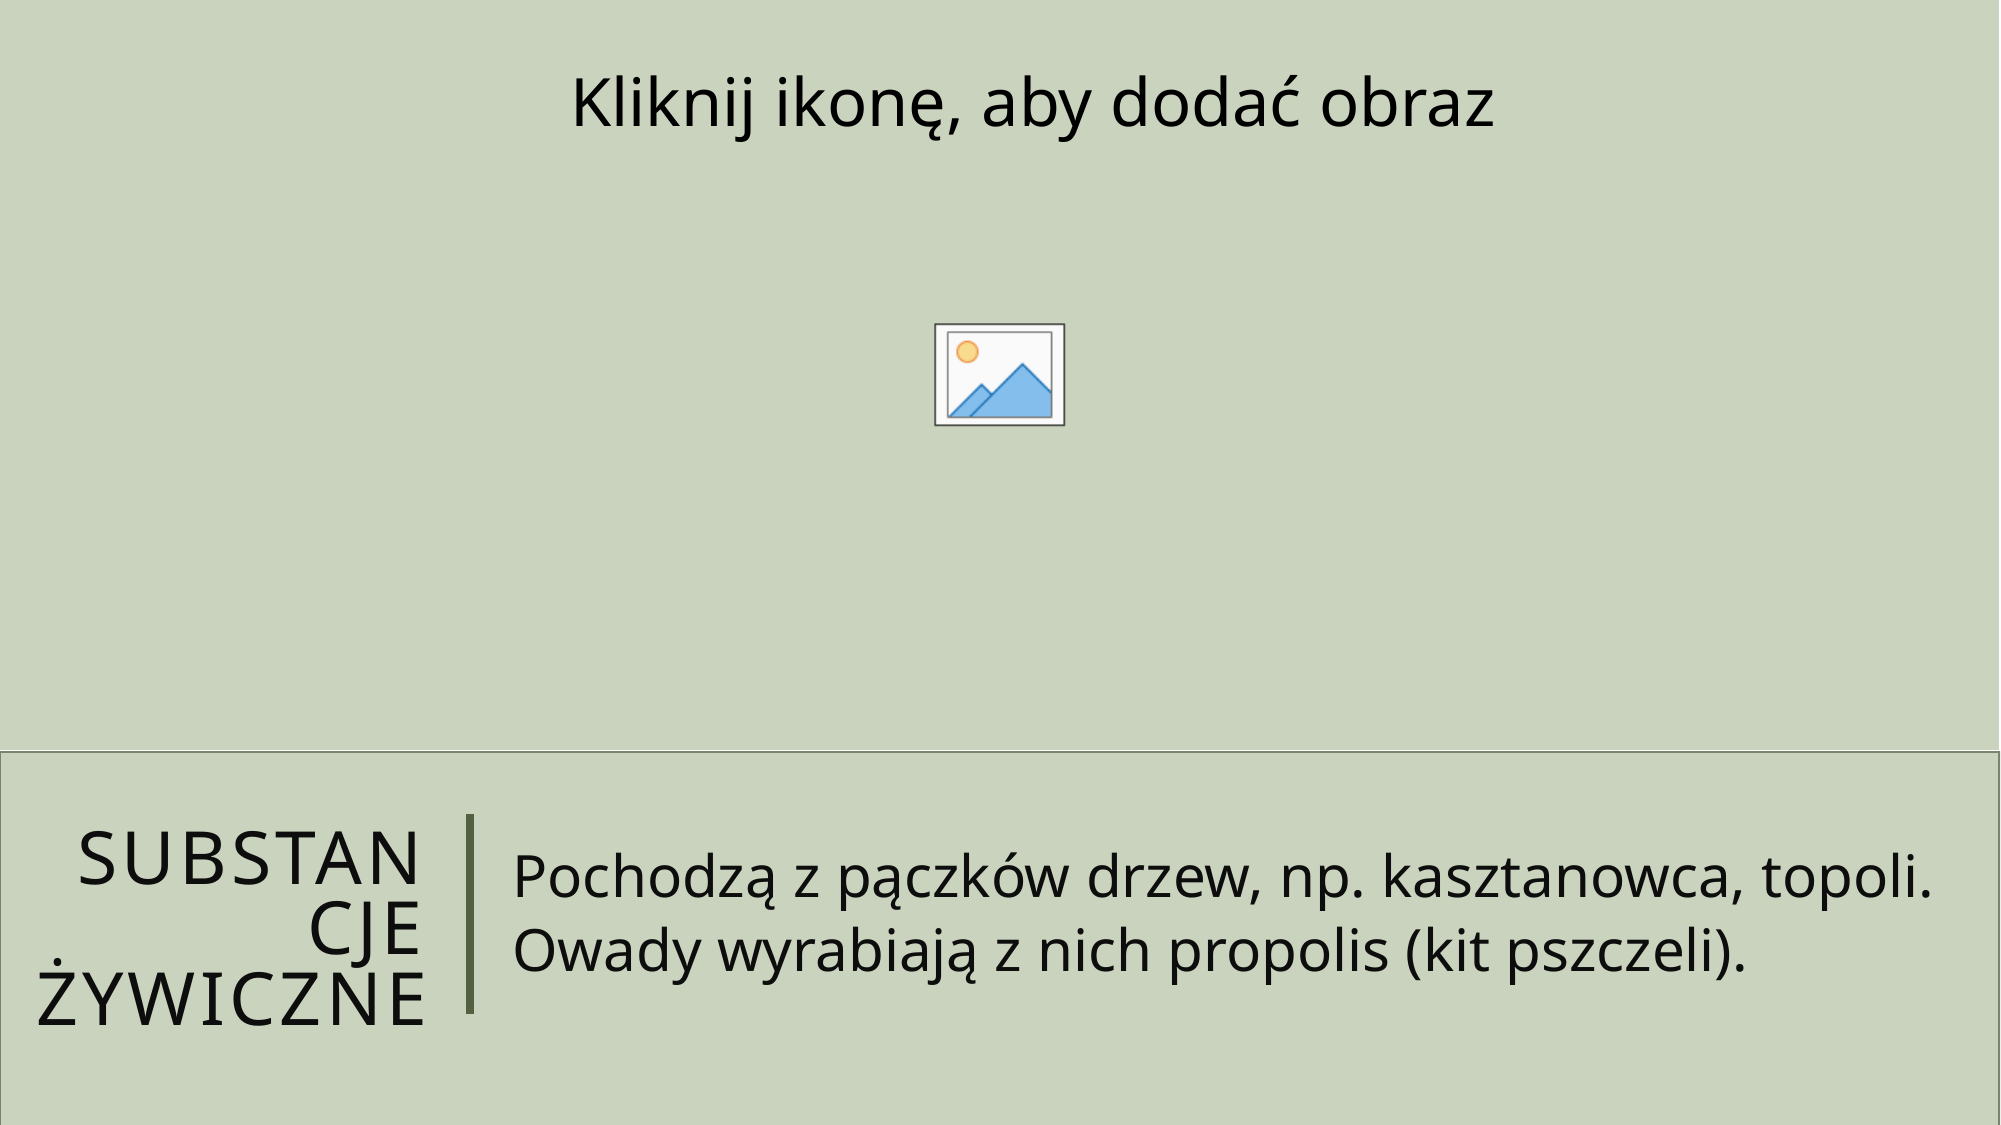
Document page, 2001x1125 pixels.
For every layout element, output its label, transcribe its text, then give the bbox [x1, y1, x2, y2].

title Substancje żywiczne [17, 813, 443, 1054]
list Pochodzą z pączków drzew, np. kasztanowca, topoli. Owady wyrabiają z nich propolis (kit pszczeli). [497, 768, 1983, 1054]
picture [0, 0, 2000, 751]
